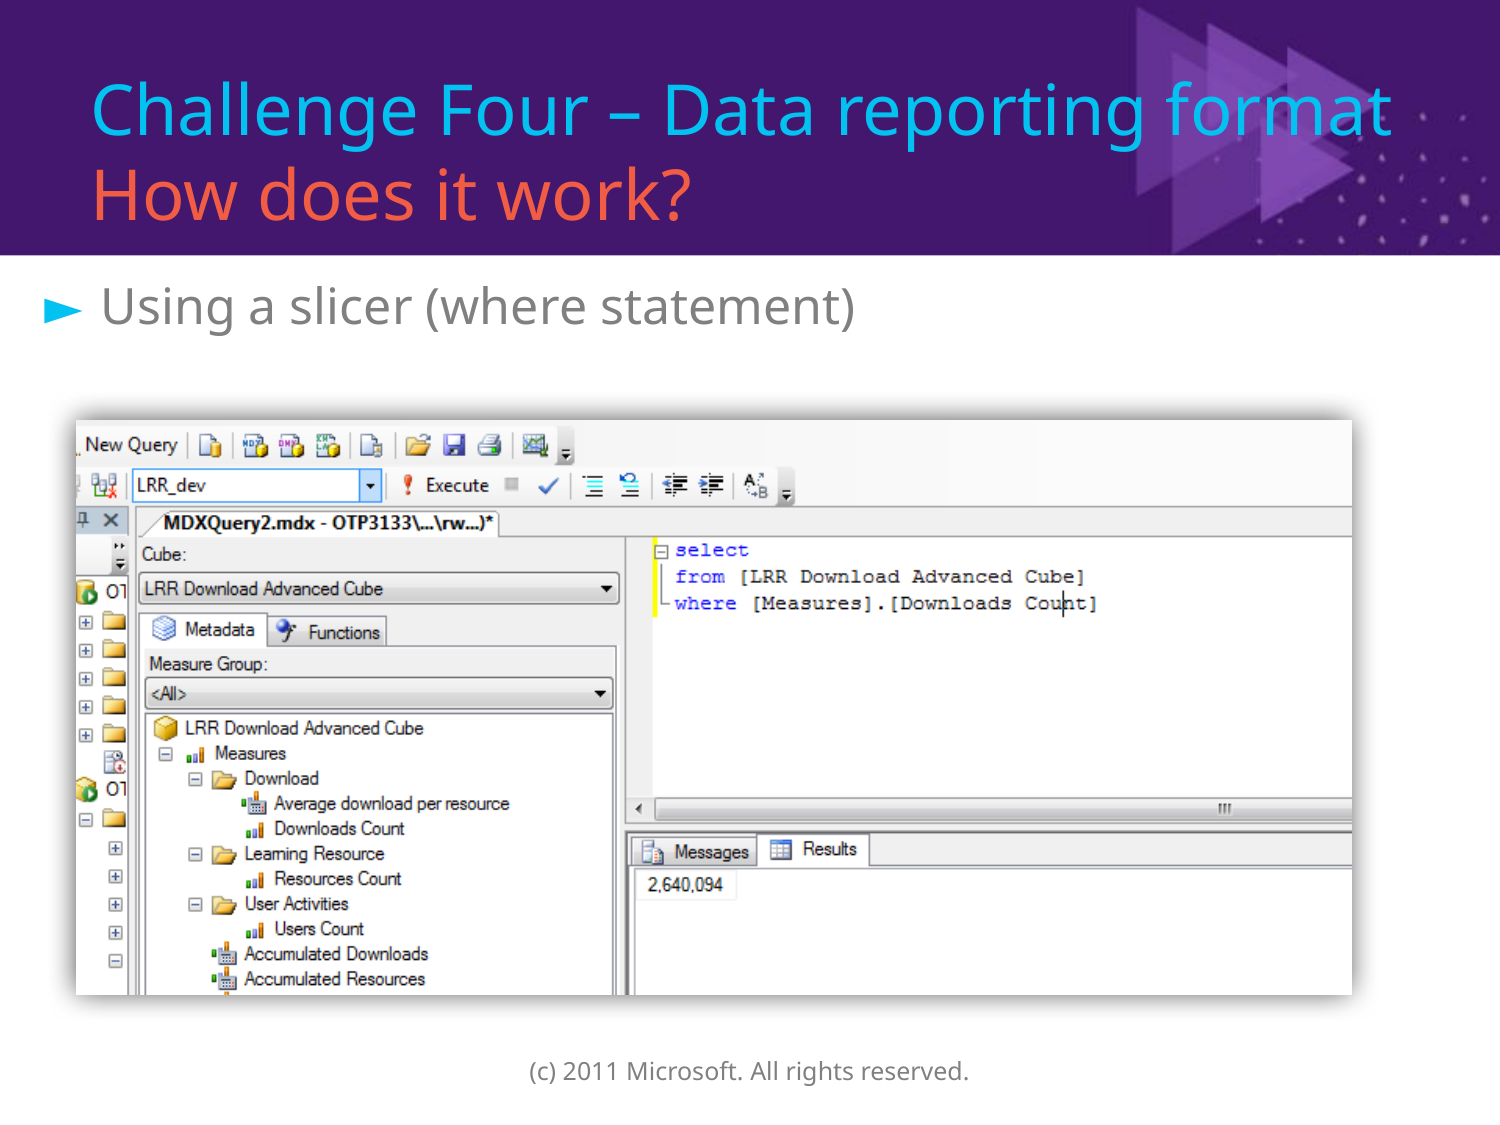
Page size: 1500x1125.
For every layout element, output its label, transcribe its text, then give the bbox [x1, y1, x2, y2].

picture [0, 0, 1500, 255]
picture [76, 420, 1352, 995]
footer (c) 2011 Microsoft. All rights reserved. [512, 1042, 988, 1103]
title Challenge Four – Data reporting format How does it work? [75, 56, 1425, 244]
list Using a slicer (where statement) [29, 267, 928, 468]
